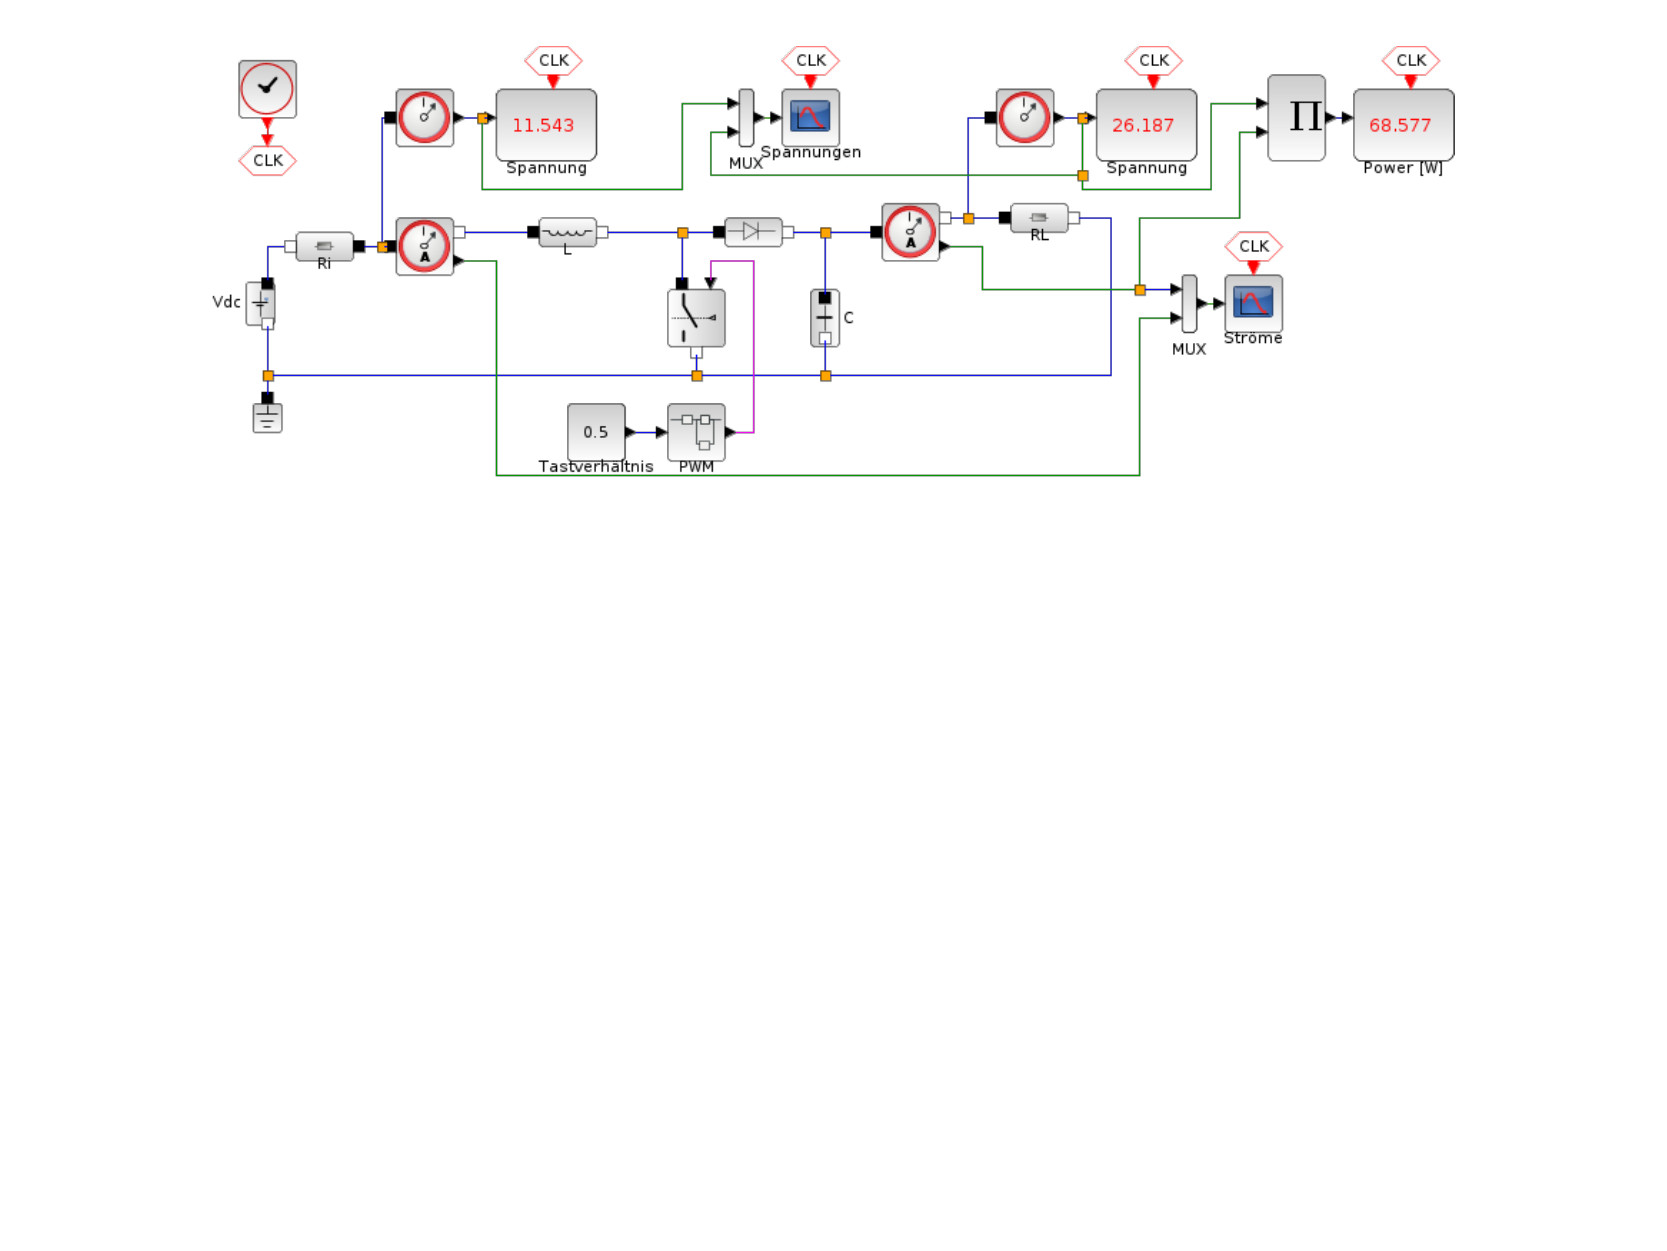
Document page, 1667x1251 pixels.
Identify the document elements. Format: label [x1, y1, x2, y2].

picture [163, 46, 1455, 486]
